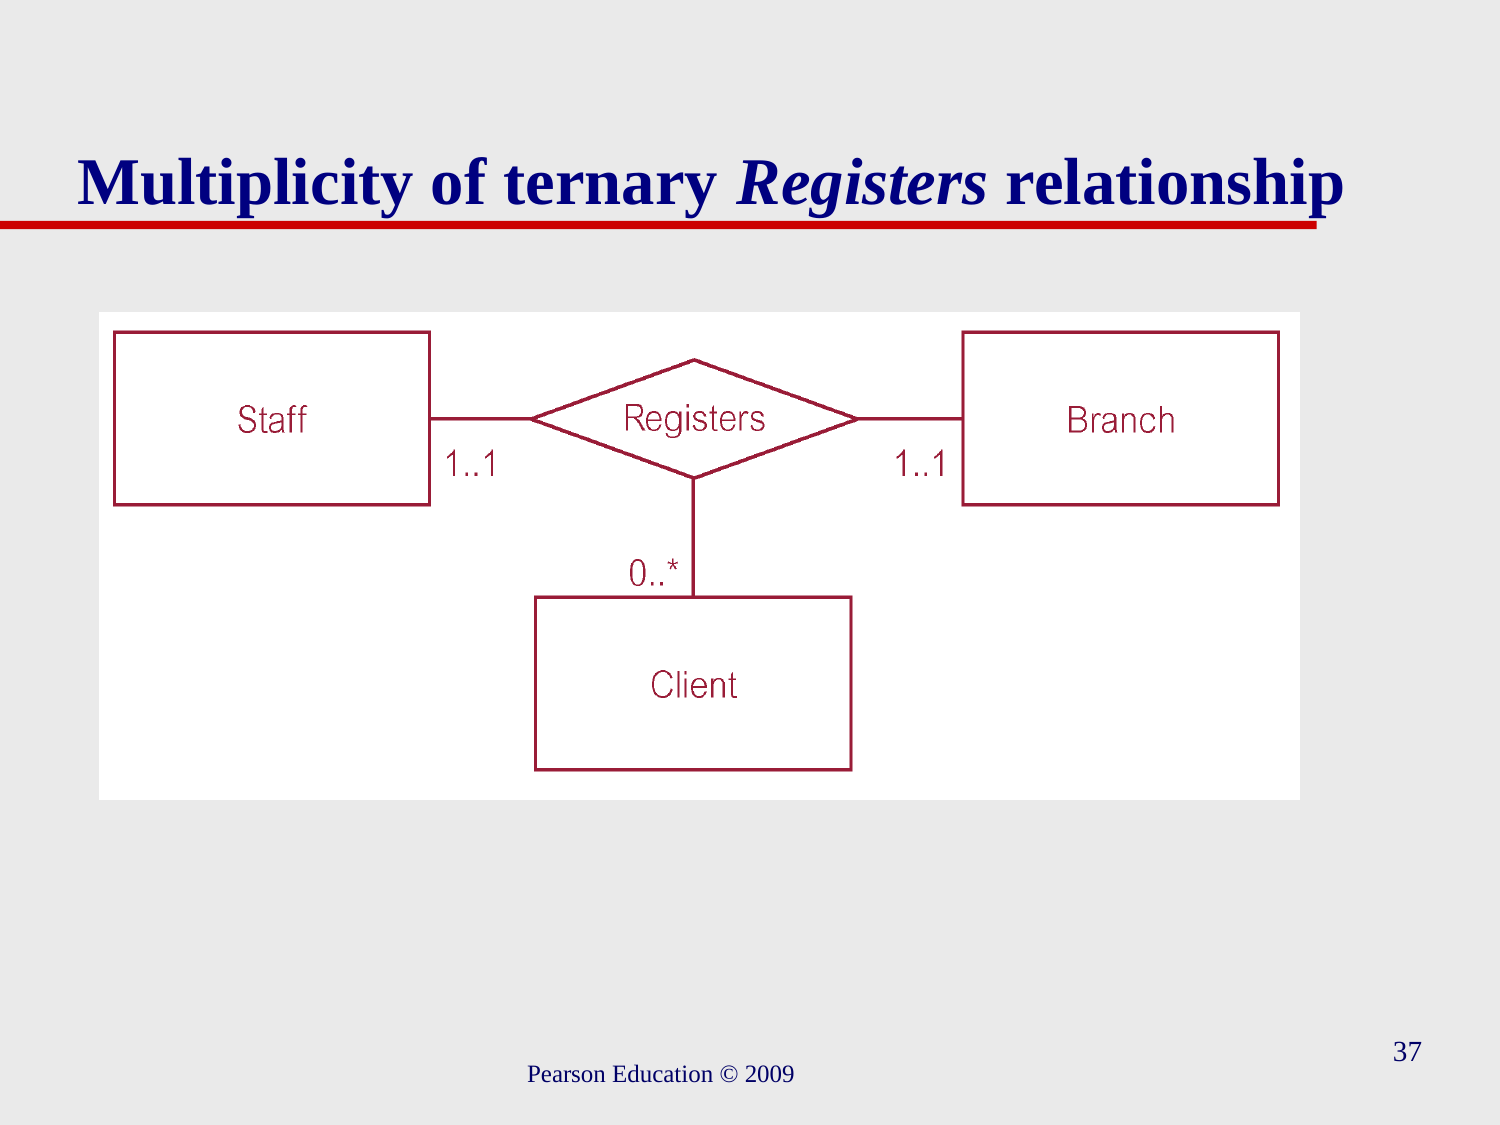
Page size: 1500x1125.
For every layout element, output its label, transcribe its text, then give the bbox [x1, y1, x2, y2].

title Multiplicity of ternary Registers relationship [62, 43, 1500, 226]
slide_number 37 [1125, 1012, 1438, 1088]
picture [99, 312, 1301, 801]
text_box Pearson Education © 2009 [512, 1050, 1038, 1095]
